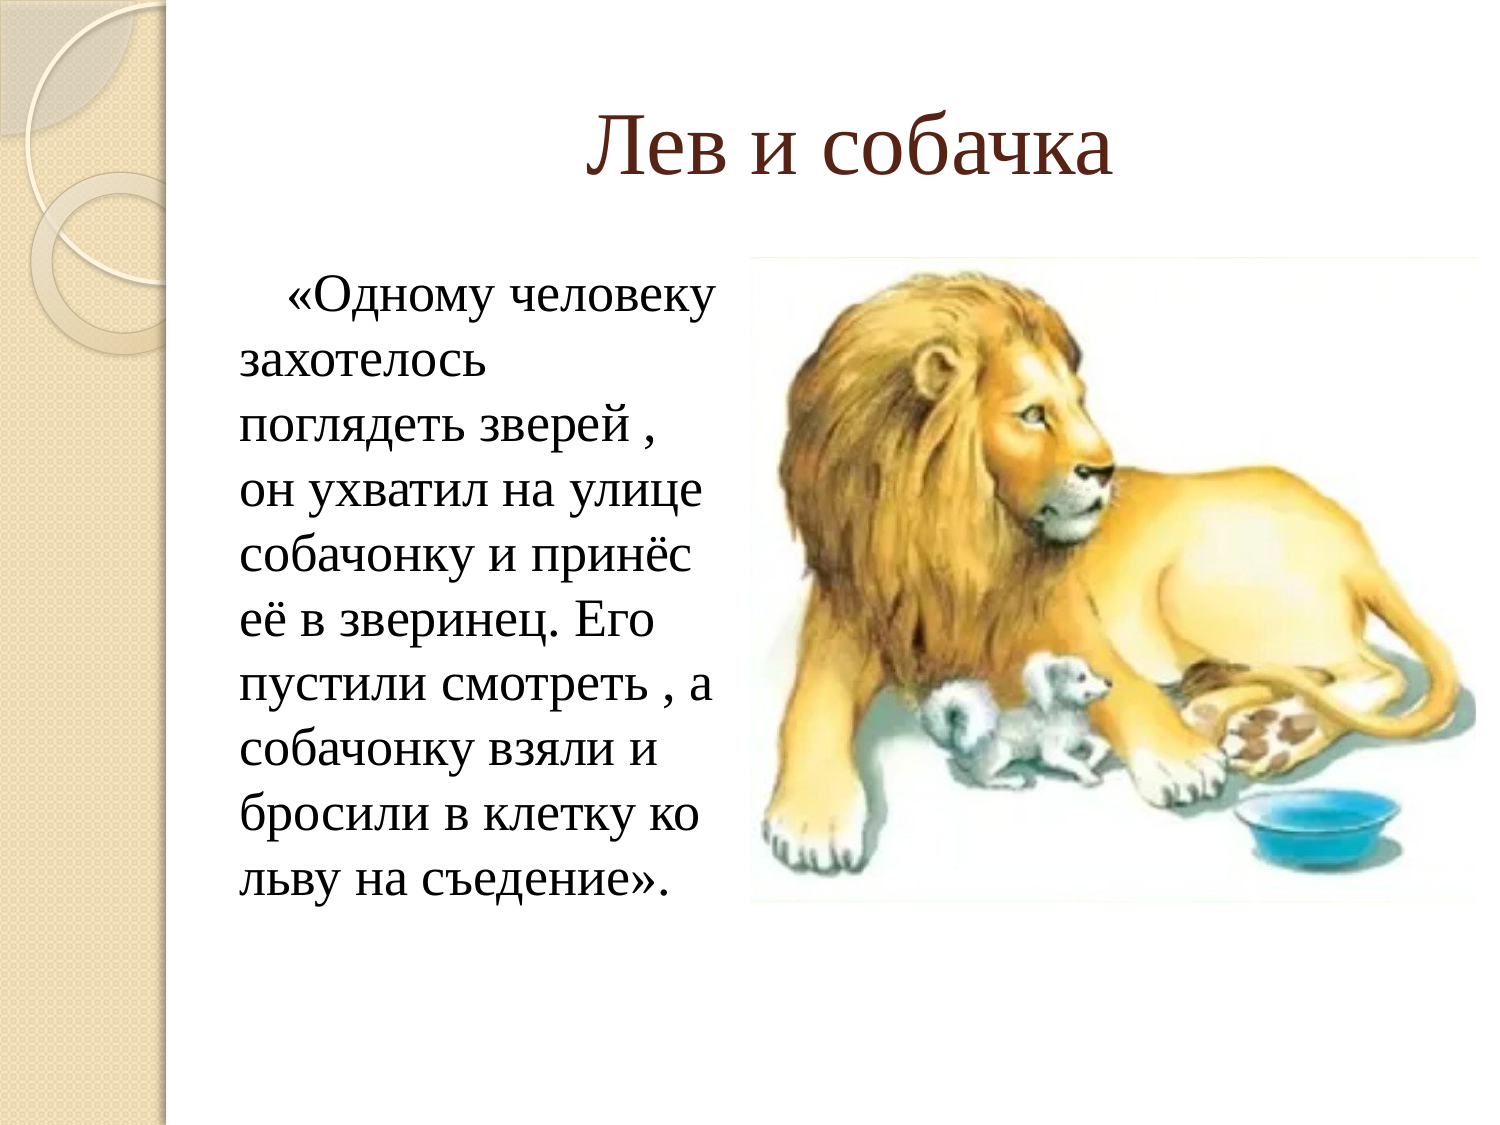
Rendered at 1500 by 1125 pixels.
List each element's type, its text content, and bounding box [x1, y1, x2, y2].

title Лев и собачка [235, 45, 1466, 233]
list «Одному человеку захотелось поглядеть зверей , он ухватил на улице собачонку и принёс её в зверинец. Его пустили смотреть , а собачонку взяли и бросили в клетку ко льву на съедение». [164, 249, 739, 973]
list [749, 257, 1477, 903]
